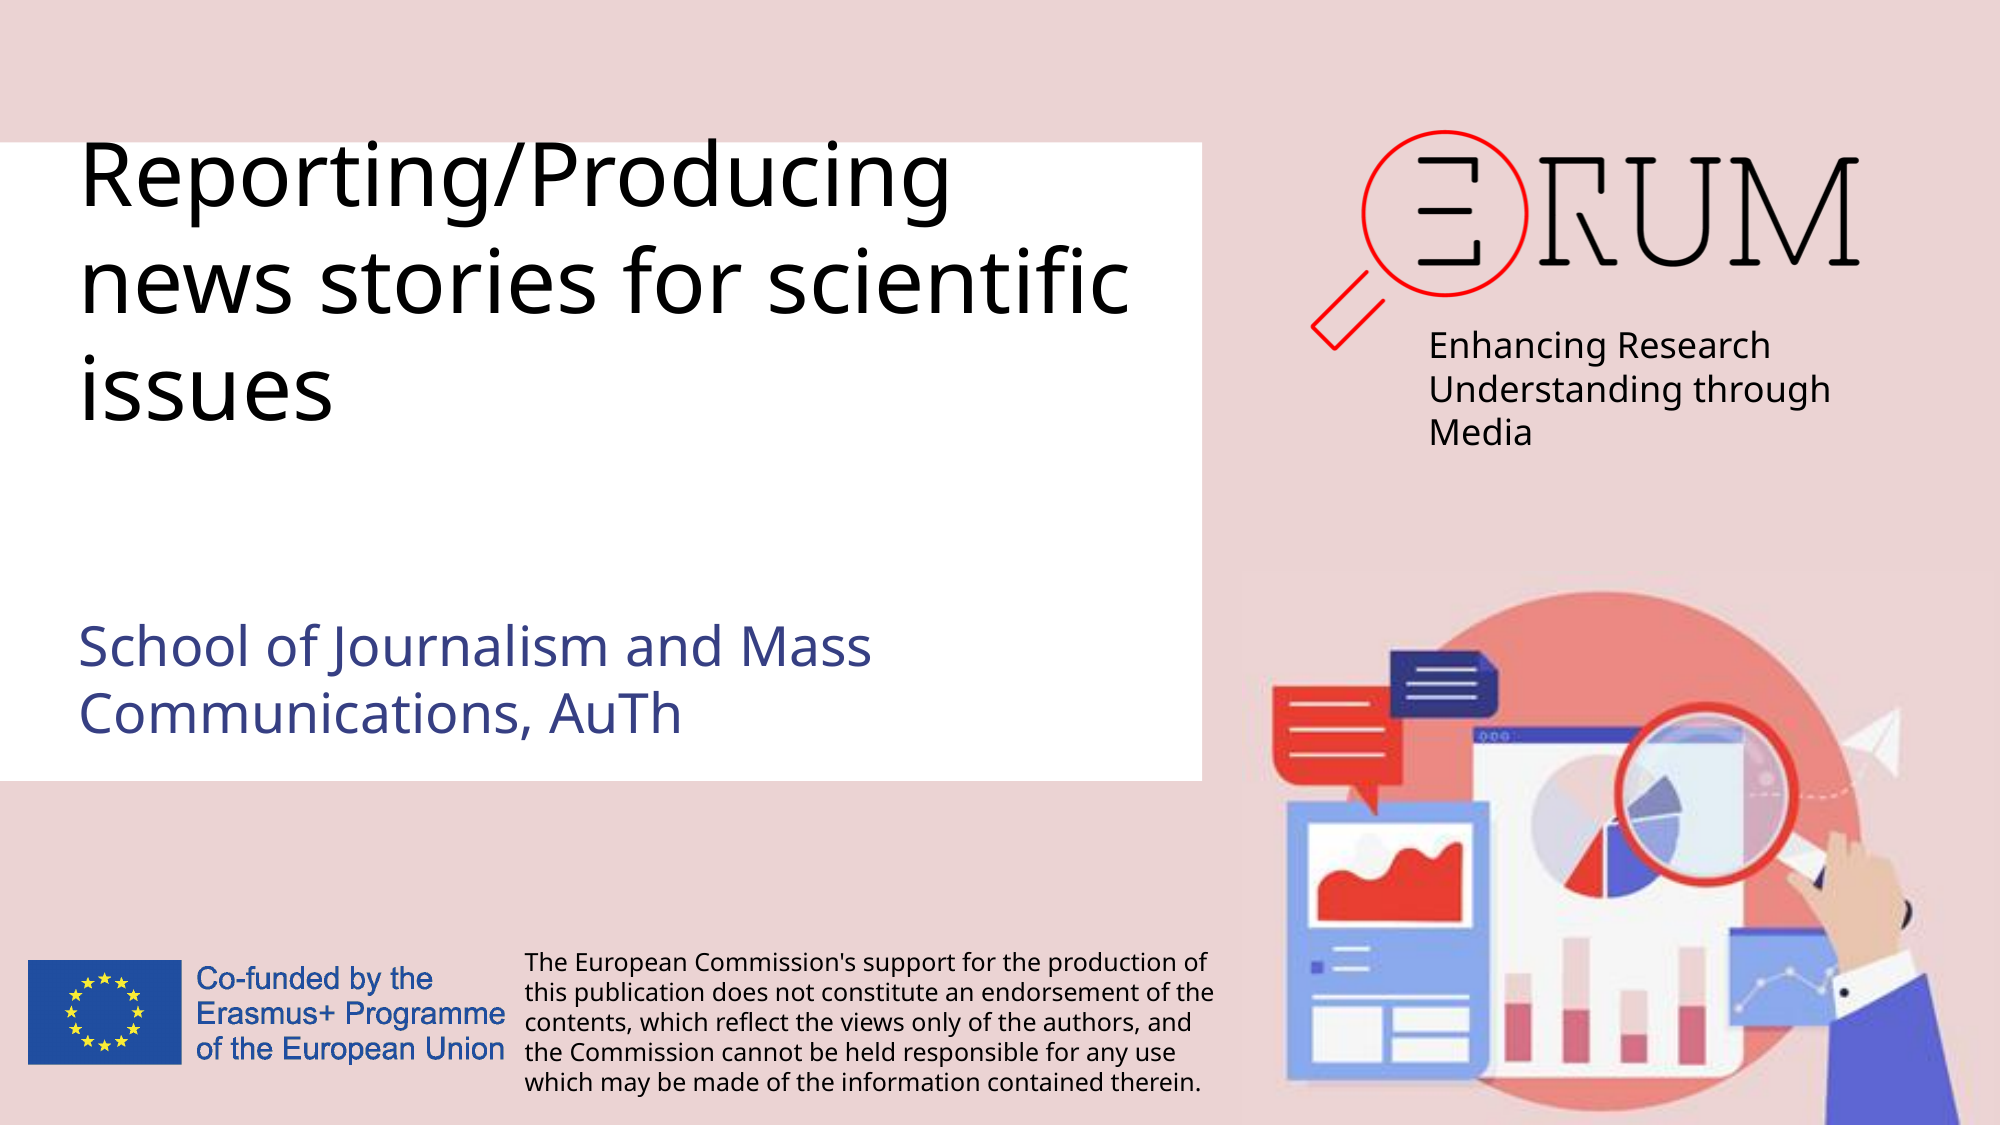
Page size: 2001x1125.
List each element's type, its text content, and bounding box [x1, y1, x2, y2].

subtitle School of Journalism and Mass Communications, AuTh [0, 591, 1203, 781]
title Reporting/Producing news stories for scientific issues [0, 142, 1203, 591]
picture [28, 960, 505, 1065]
picture [1242, 571, 1994, 1125]
picture [1202, 90, 1966, 377]
